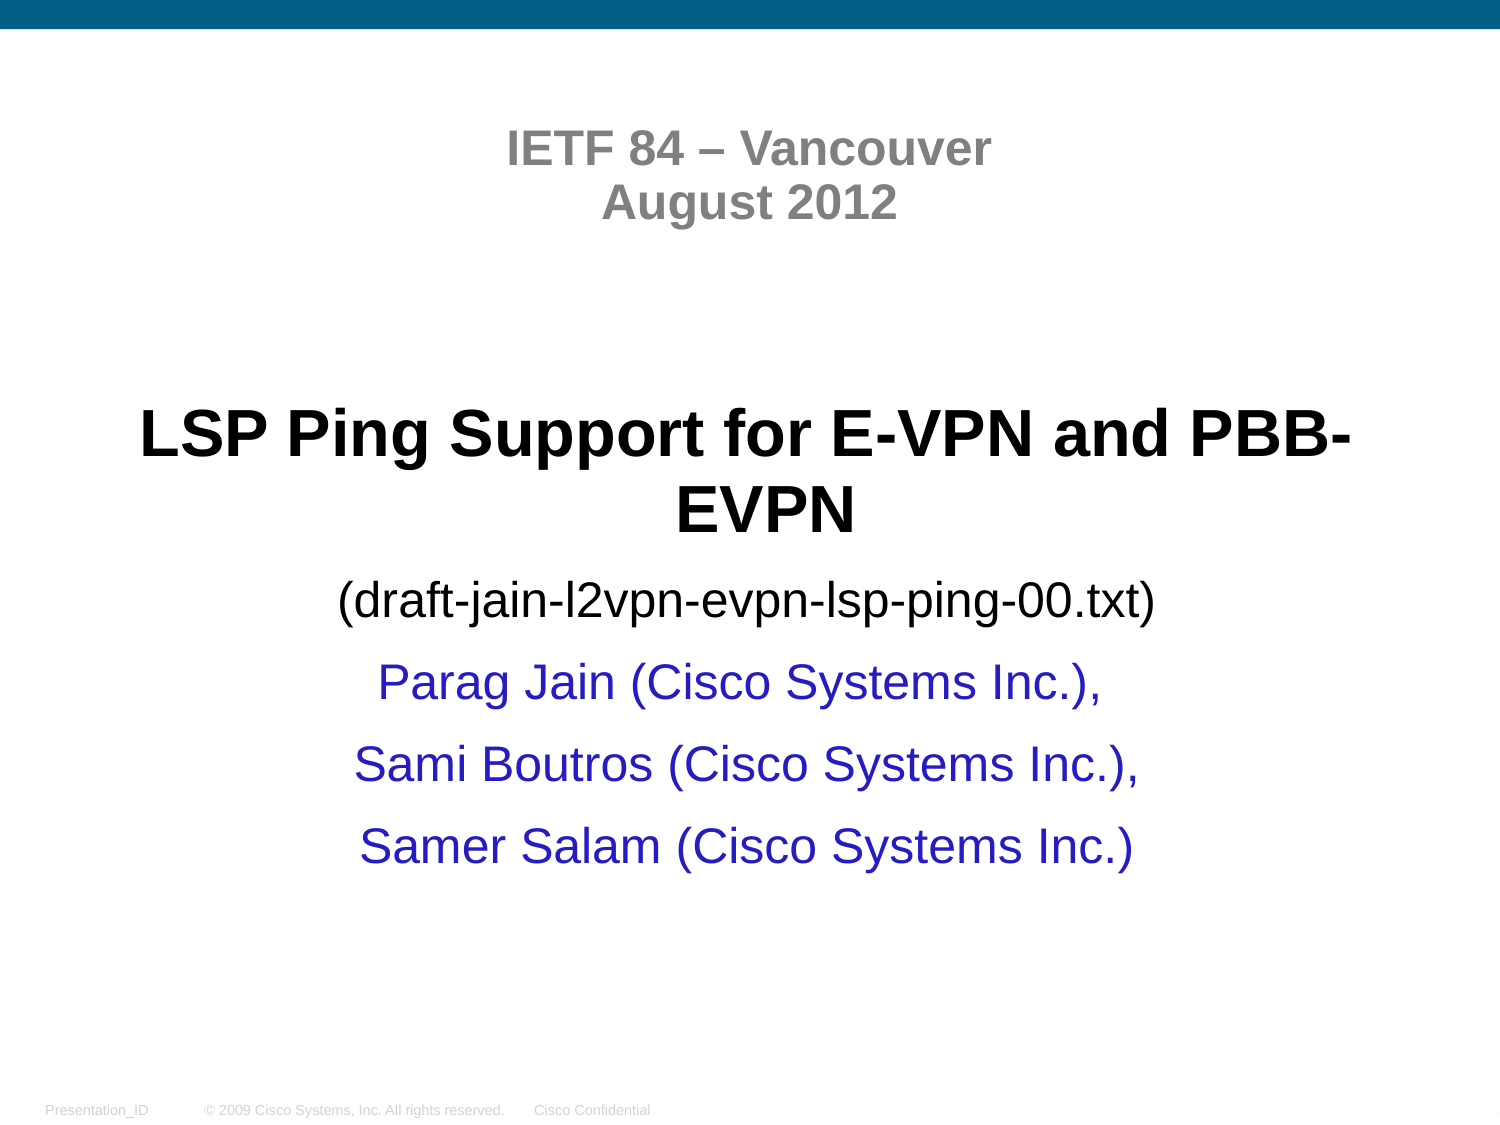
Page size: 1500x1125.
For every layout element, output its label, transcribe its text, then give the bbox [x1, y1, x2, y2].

list LSP Ping Support for E-VPN and PBB-EVPN (draft-jain-l2vpn-evpn-lsp-ping-00.txt) Parag Jain (Cisco Systems Inc.), Sami Boutros (Cisco Systems Inc.), Samer Salam (Cisco Systems Inc.) [49, 274, 1445, 963]
title IETF 84 – Vancouver August 2012 [49, 108, 1450, 238]
